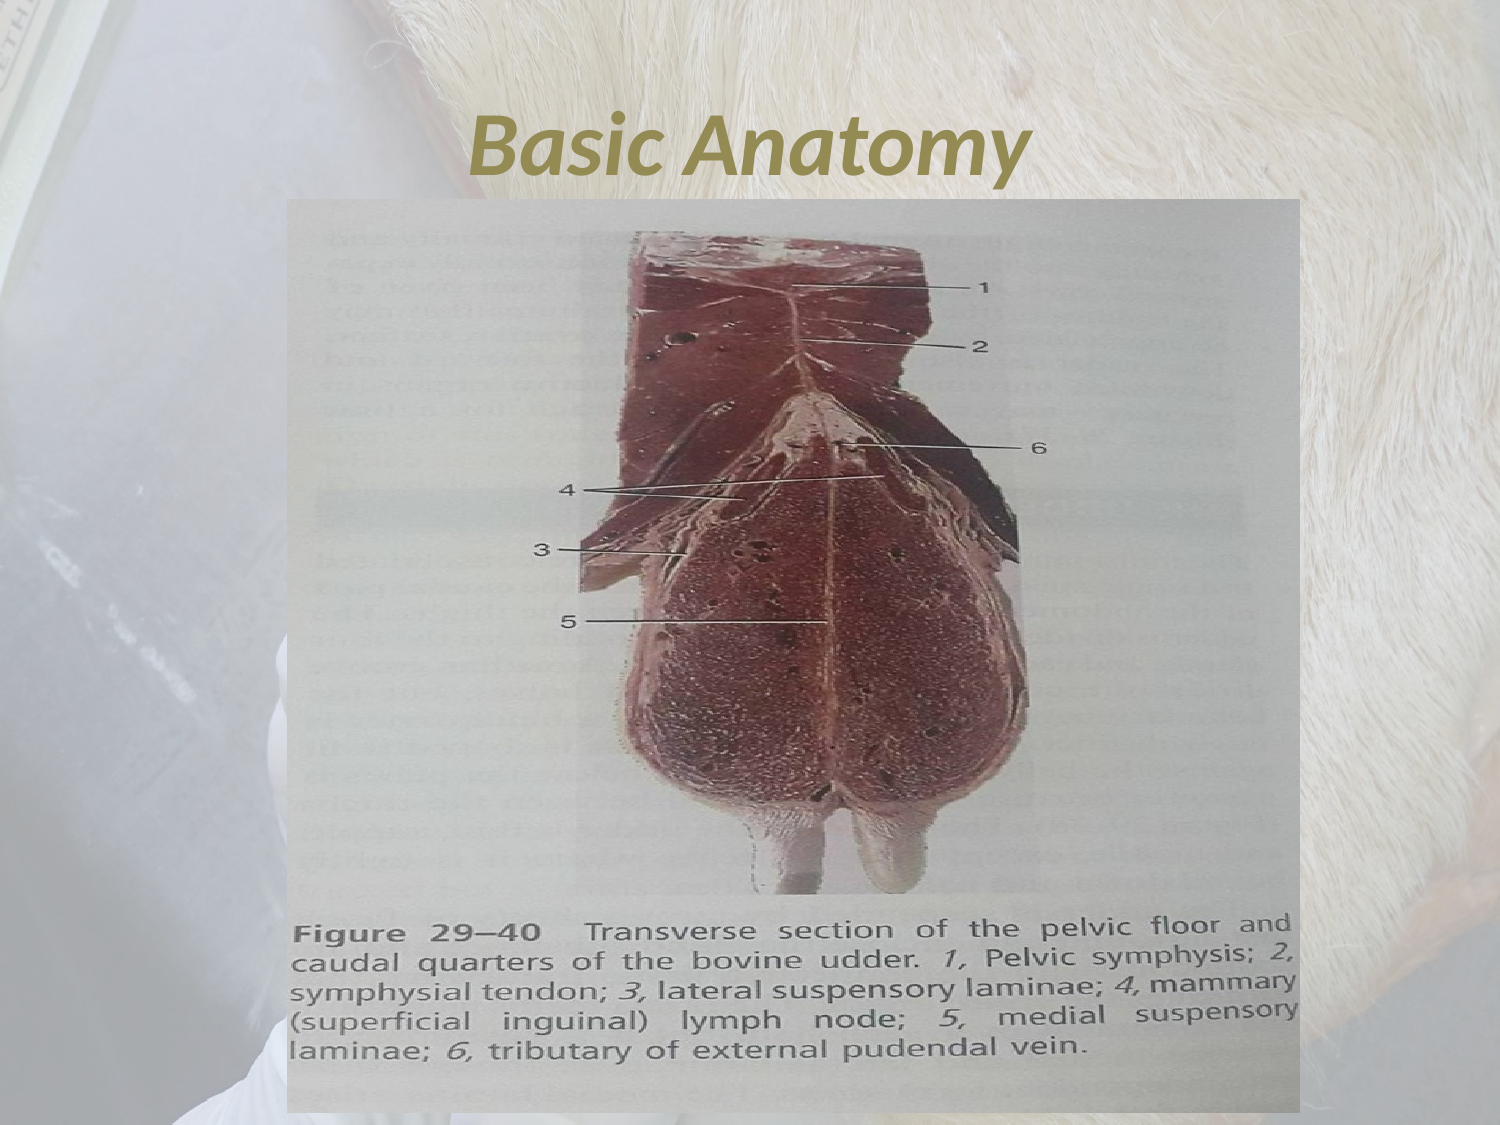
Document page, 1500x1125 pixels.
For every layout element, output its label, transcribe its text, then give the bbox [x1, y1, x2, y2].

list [287, 199, 1301, 1113]
title Basic Anatomy [75, 45, 1425, 233]
